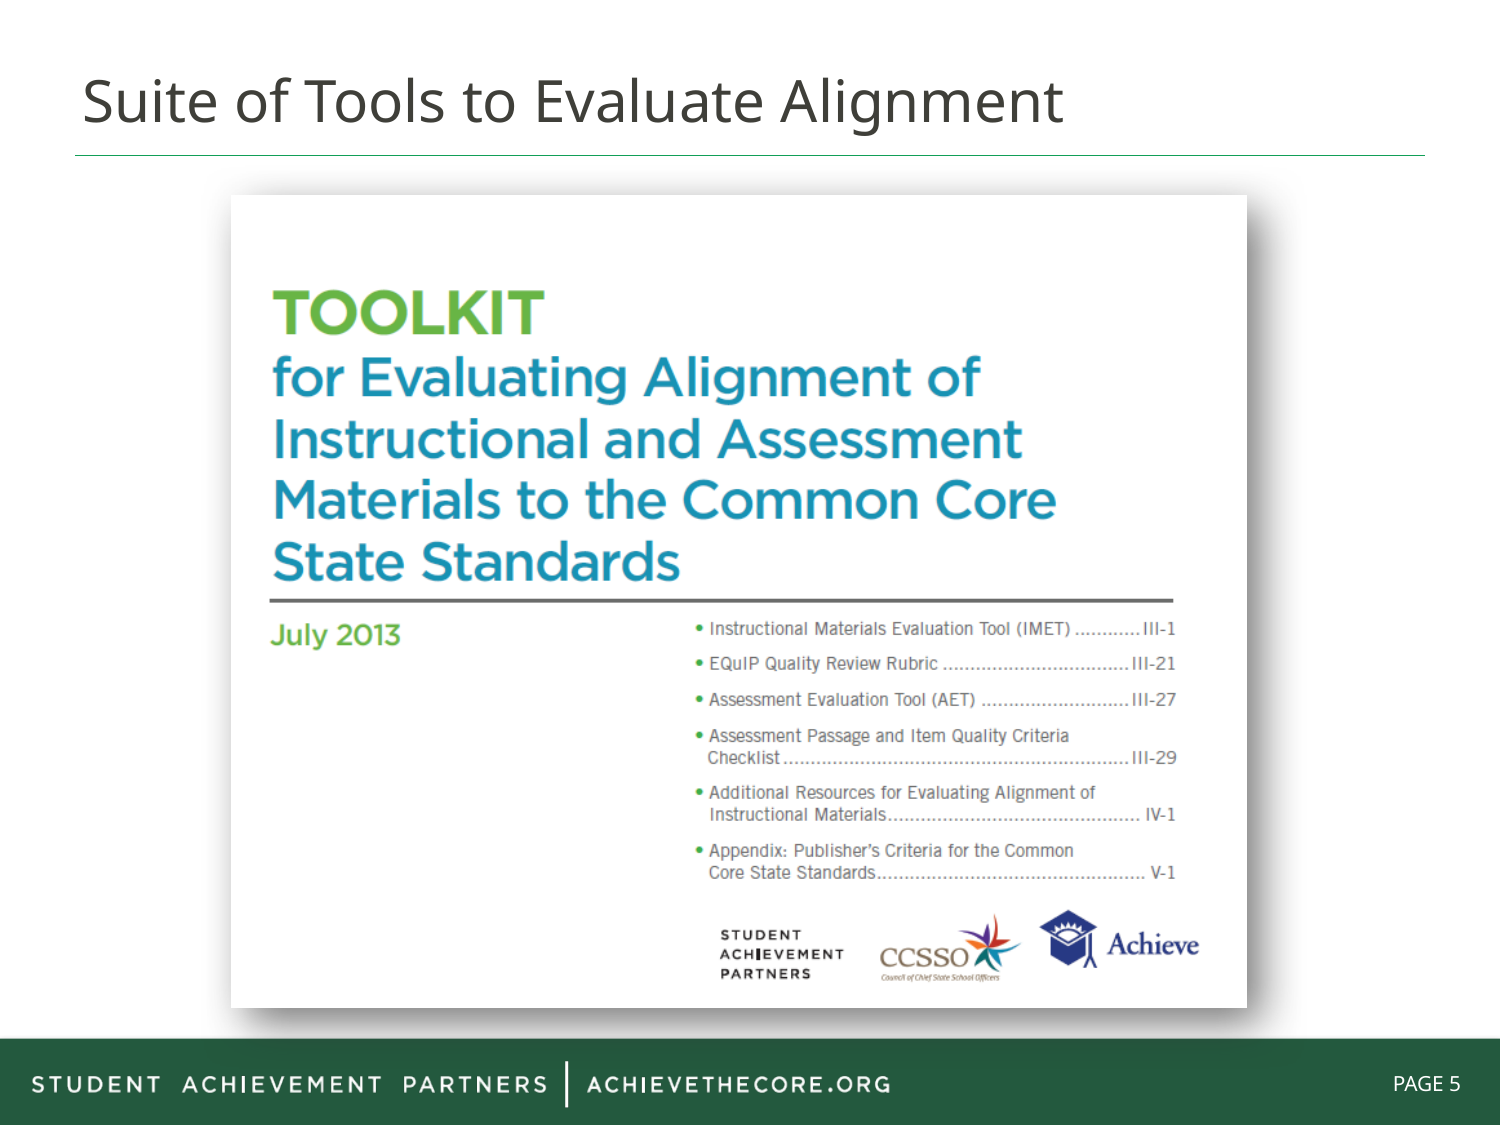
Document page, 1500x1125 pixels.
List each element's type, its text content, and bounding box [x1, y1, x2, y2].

title Suite of Tools to Evaluate Alignment [67, 5, 1418, 193]
picture [230, 195, 1247, 1009]
